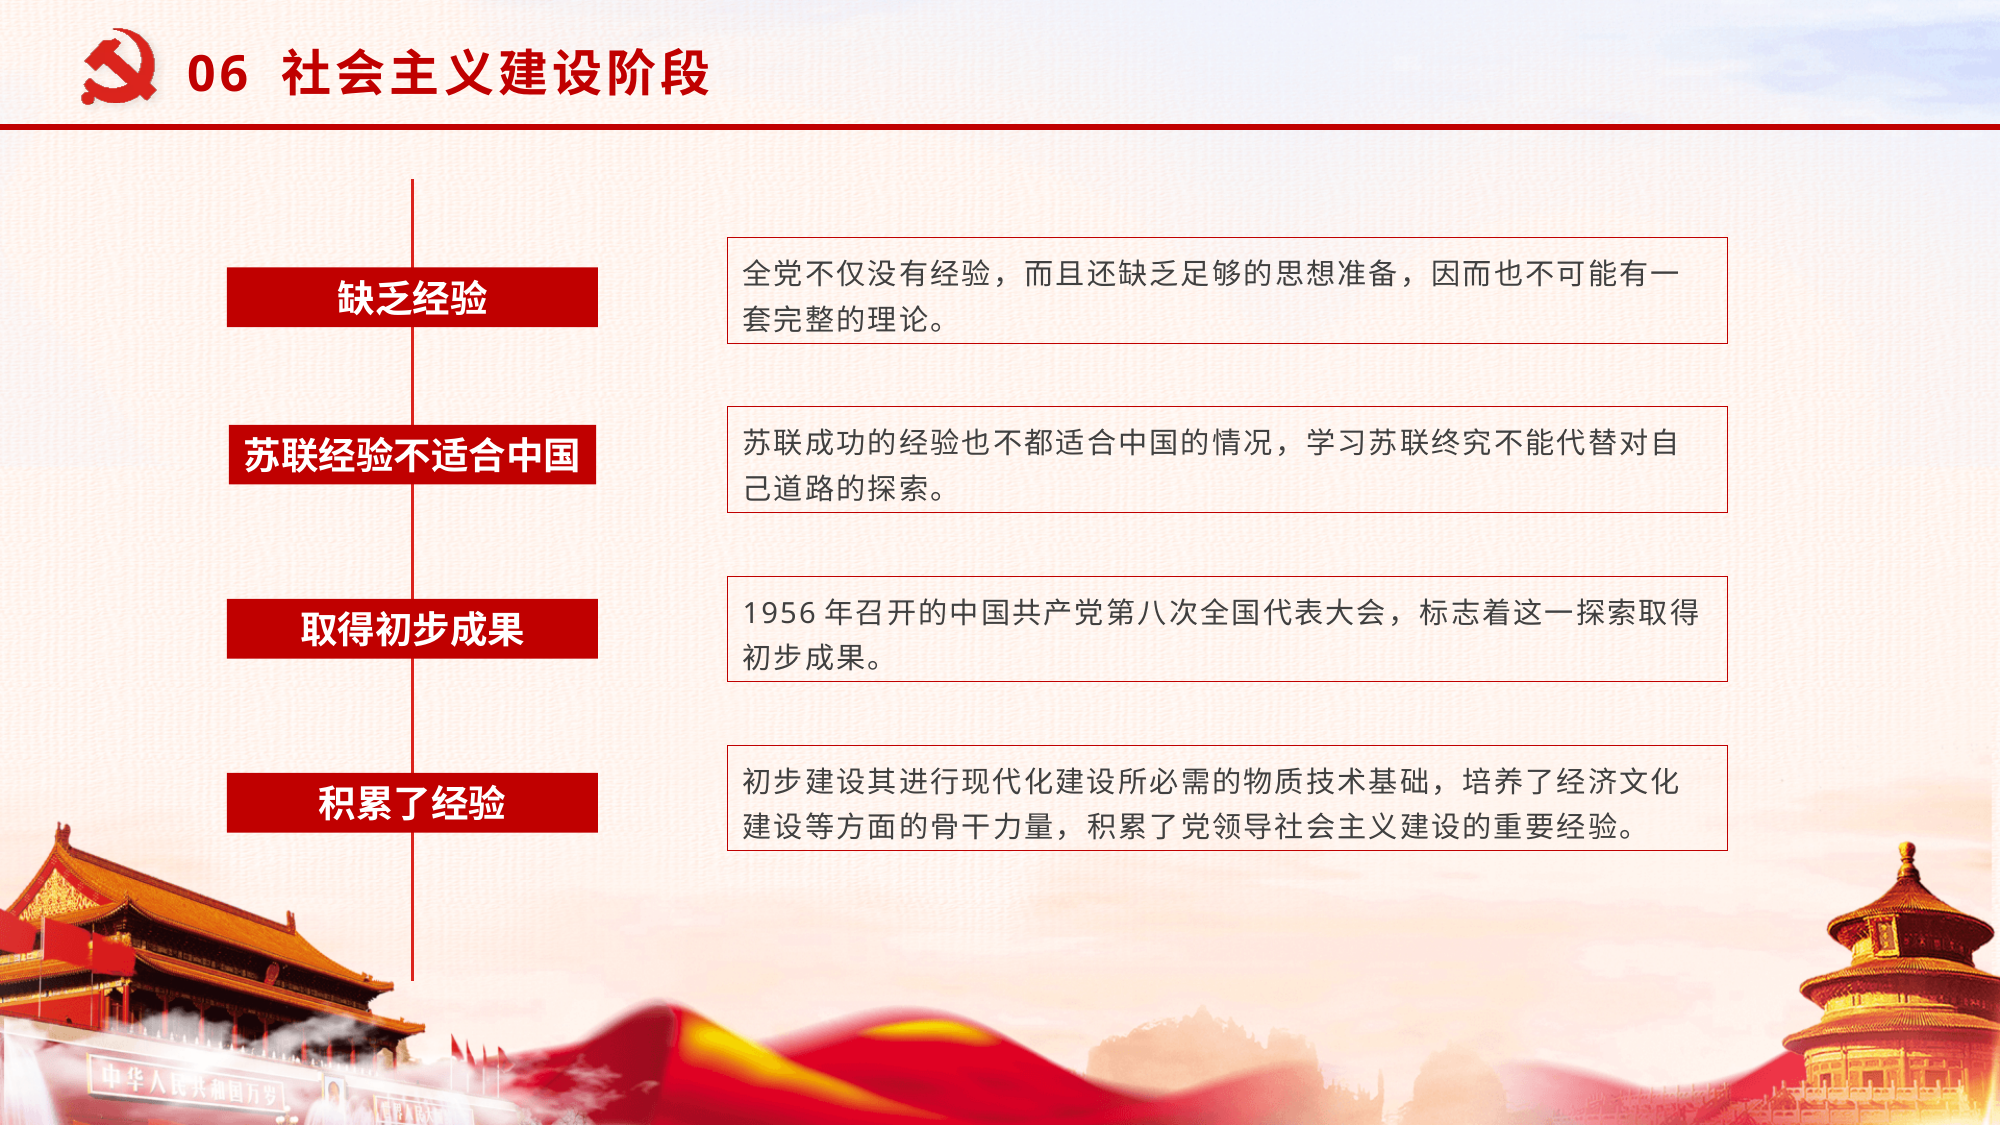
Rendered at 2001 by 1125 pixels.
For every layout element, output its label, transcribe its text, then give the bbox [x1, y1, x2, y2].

text_box 取得初步成果 [413, 598, 598, 659]
picture [0, 130, 2000, 1125]
text_box 缺乏经验 [226, 267, 412, 328]
picture [0, 0, 2000, 124]
text_box 积累了经验 [226, 772, 412, 833]
text_box 1956年召开的中国共产党第八次全国代表大会，标志着这一探索取得初步成果。 [727, 576, 1728, 682]
text_box 06 社会主义建设阶段 [178, 34, 726, 109]
text_box 苏联经验不适合中国 [228, 424, 412, 485]
text_box 初步建设其进行现代化建设所必需的物质技术基础，培养了经济文化建设等方面的骨干力量，积累了党领导社会主义建设的重要经验。 [727, 745, 1728, 851]
text_box 积累了经验 [413, 772, 598, 833]
text_box 全党不仅没有经验，而且还缺乏足够的思想准备，因而也不可能有一套完整的理论。 [727, 237, 1728, 344]
text_box 取得初步成果 [226, 598, 412, 659]
text_box 苏联成功的经验也不都适合中国的情况，学习苏联终究不能代替对自己道路的探索。 [727, 406, 1728, 513]
text_box 缺乏经验 [413, 267, 598, 328]
text_box 苏联经验不适合中国 [413, 424, 597, 485]
